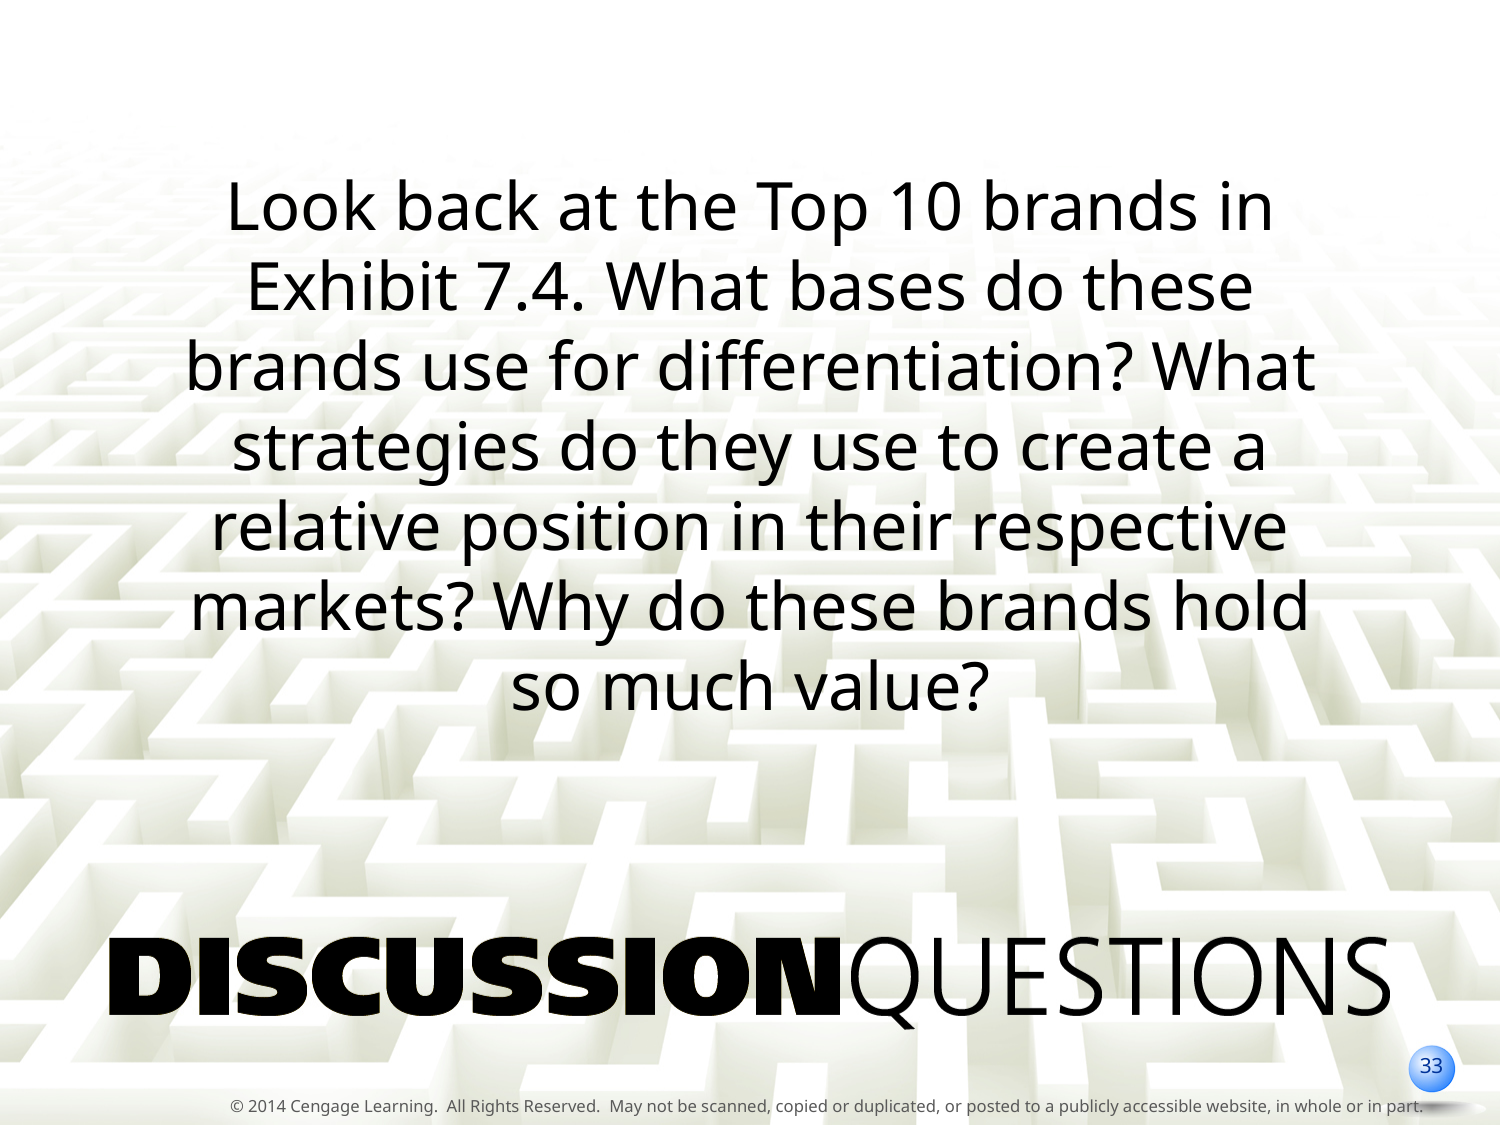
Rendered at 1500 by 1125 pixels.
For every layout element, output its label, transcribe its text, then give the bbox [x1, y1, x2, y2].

list Look back at the Top 10 brands in Exhibit 7.4. What bases do these brands use for differentiation? What strategies do they use to create a relative position in their respective markets? Why do these brands hold so much value? [168, 26, 1334, 862]
slide_number 33 [1386, 1037, 1478, 1097]
picture [0, 0, 1500, 1125]
